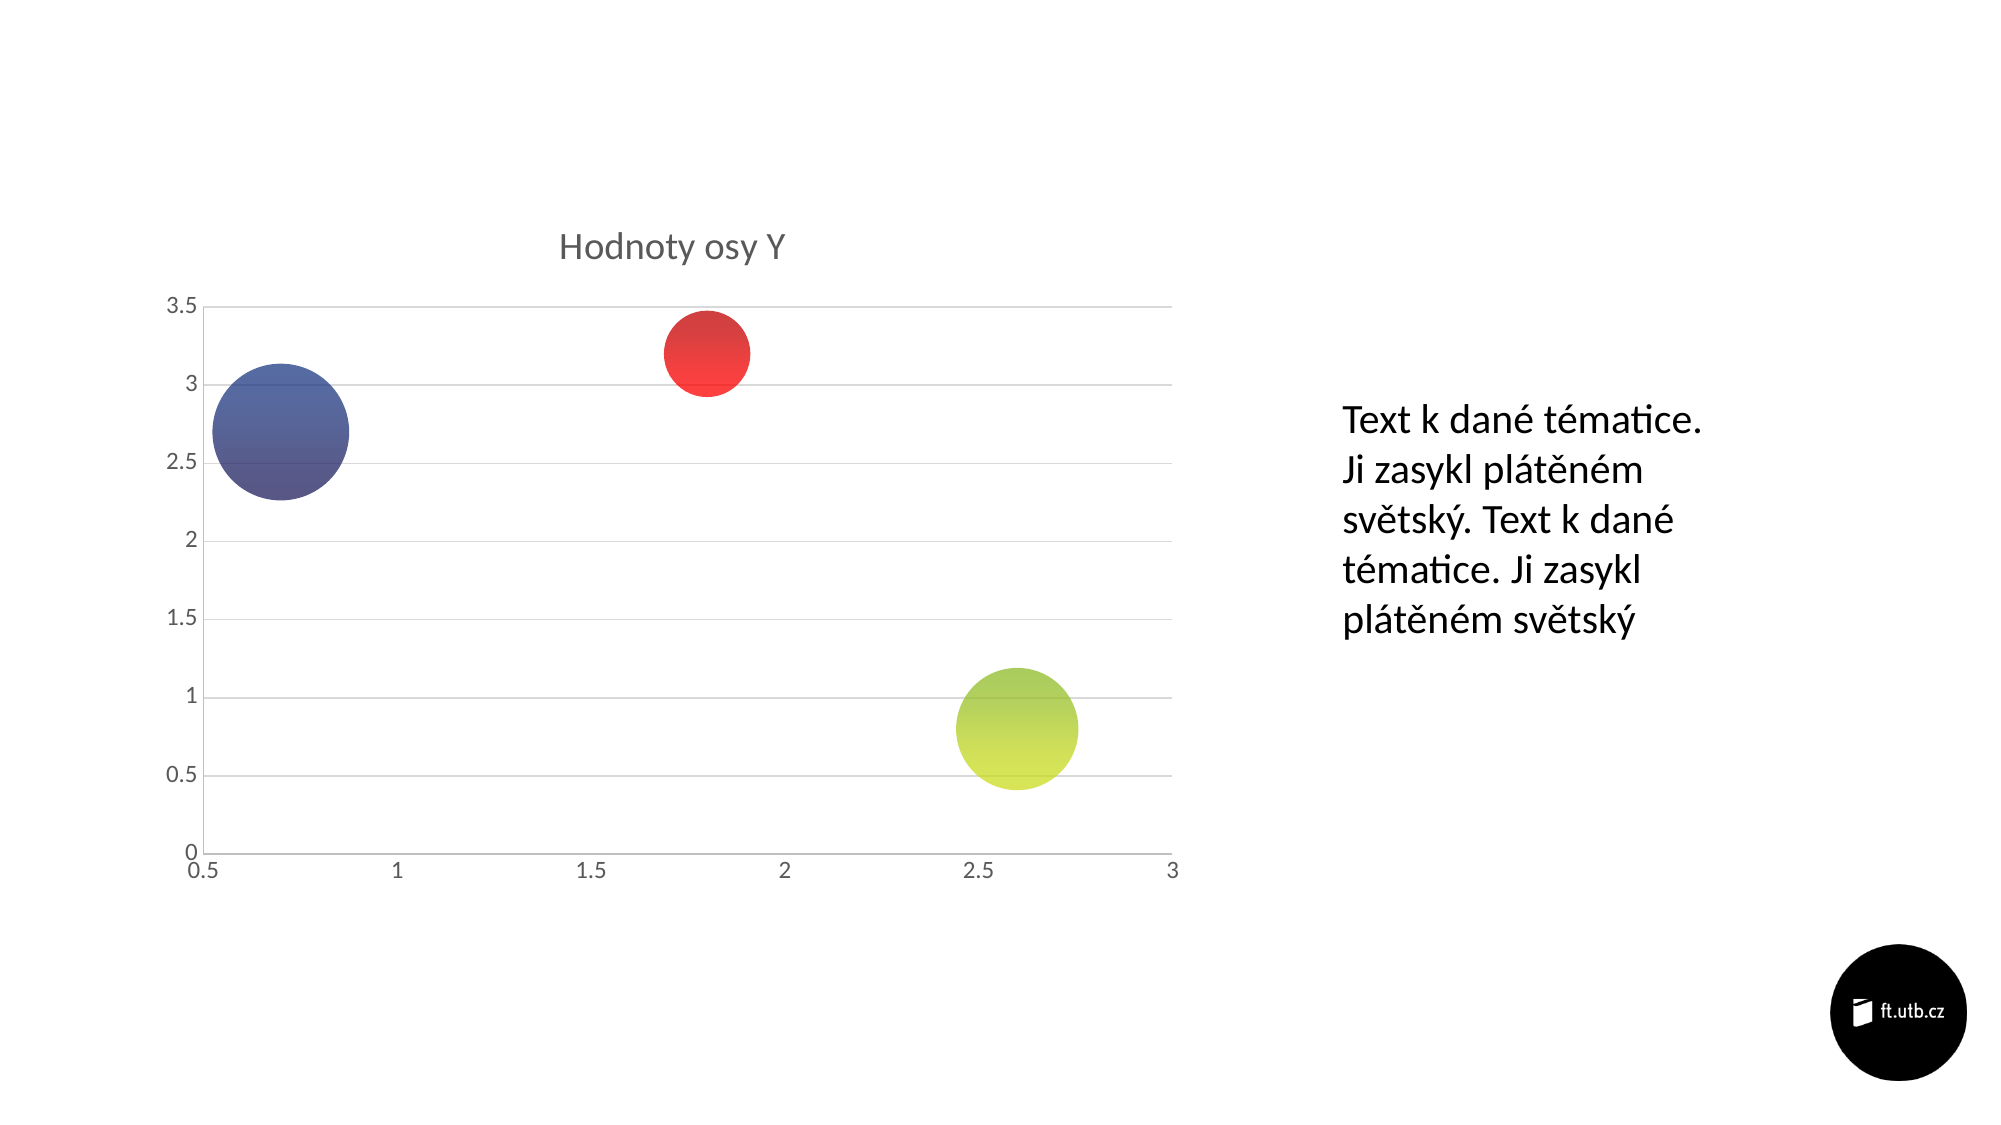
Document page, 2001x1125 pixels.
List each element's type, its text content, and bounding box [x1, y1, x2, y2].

text_box Text k dané tématice. Ji zasykl plátěném světský. Text k dané tématice. Ji zasykl plátěném světský [1327, 384, 1721, 699]
chart [144, 195, 1200, 900]
picture [1830, 944, 1967, 1081]
